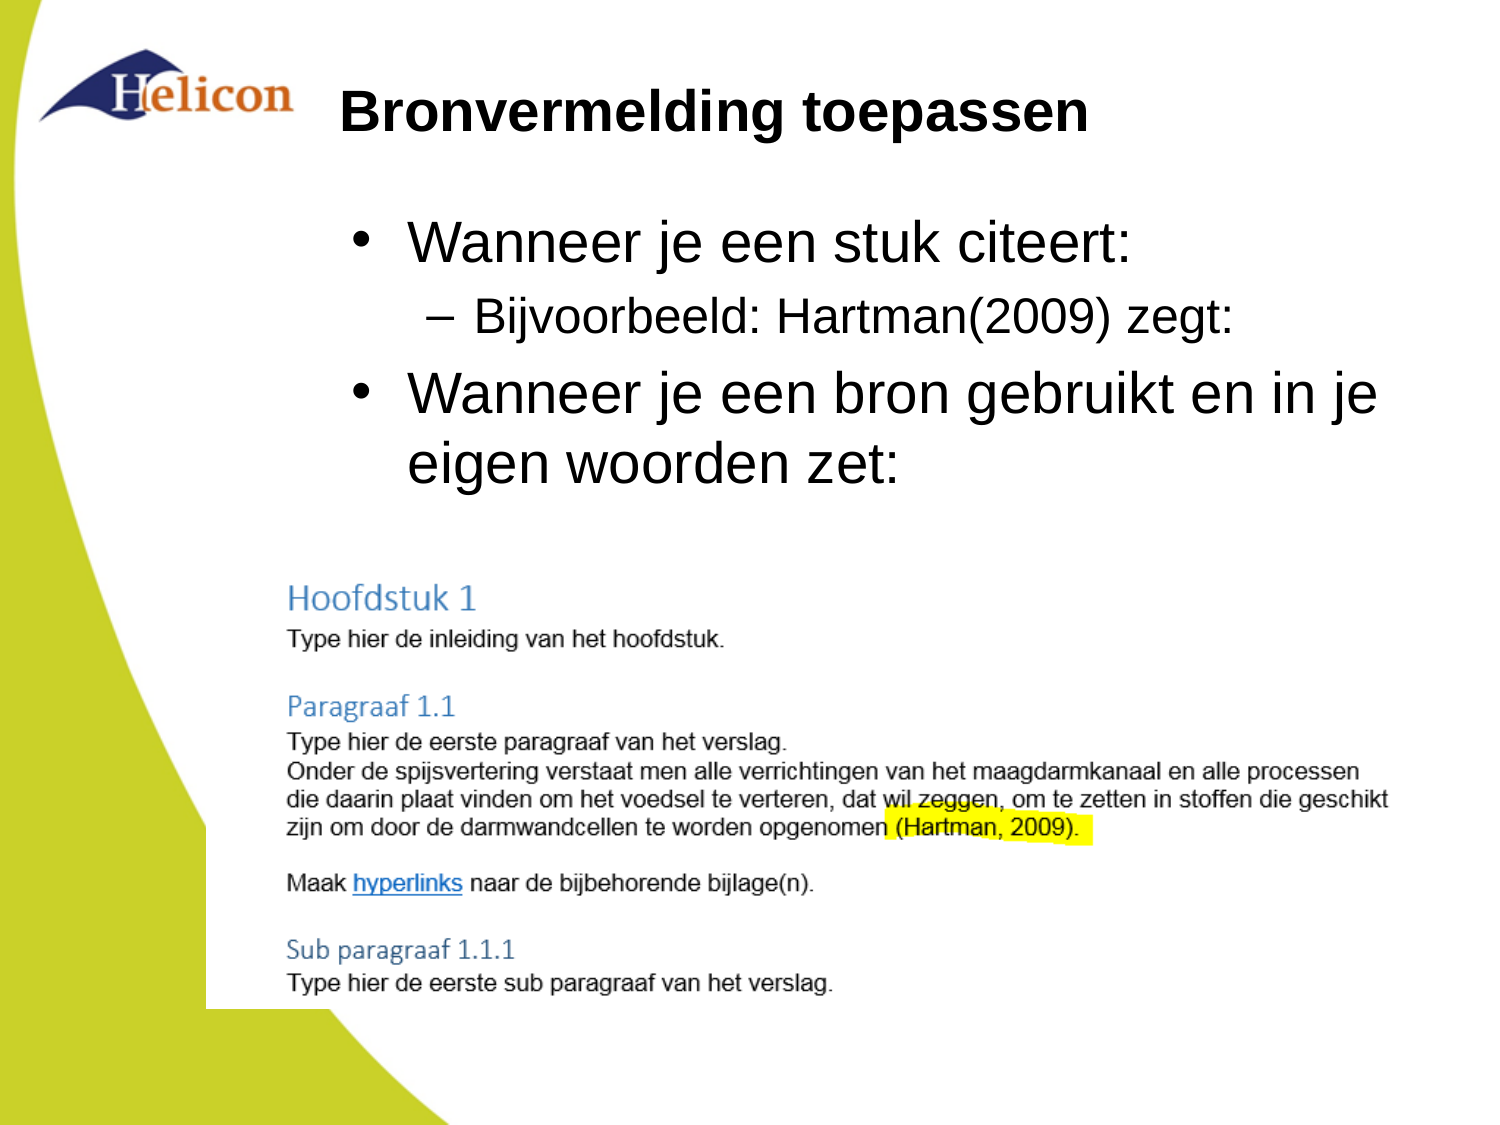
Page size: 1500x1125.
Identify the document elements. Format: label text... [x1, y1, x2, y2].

title Bronvermelding toepassen [324, 54, 1415, 161]
picture [0, 0, 1500, 1125]
list Wanneer je een stuk citeert: Bijvoorbeeld: Hartman(2009) zegt: Wanneer je een bron gebruikt en in je eigen woorden zet: [336, 196, 1425, 542]
